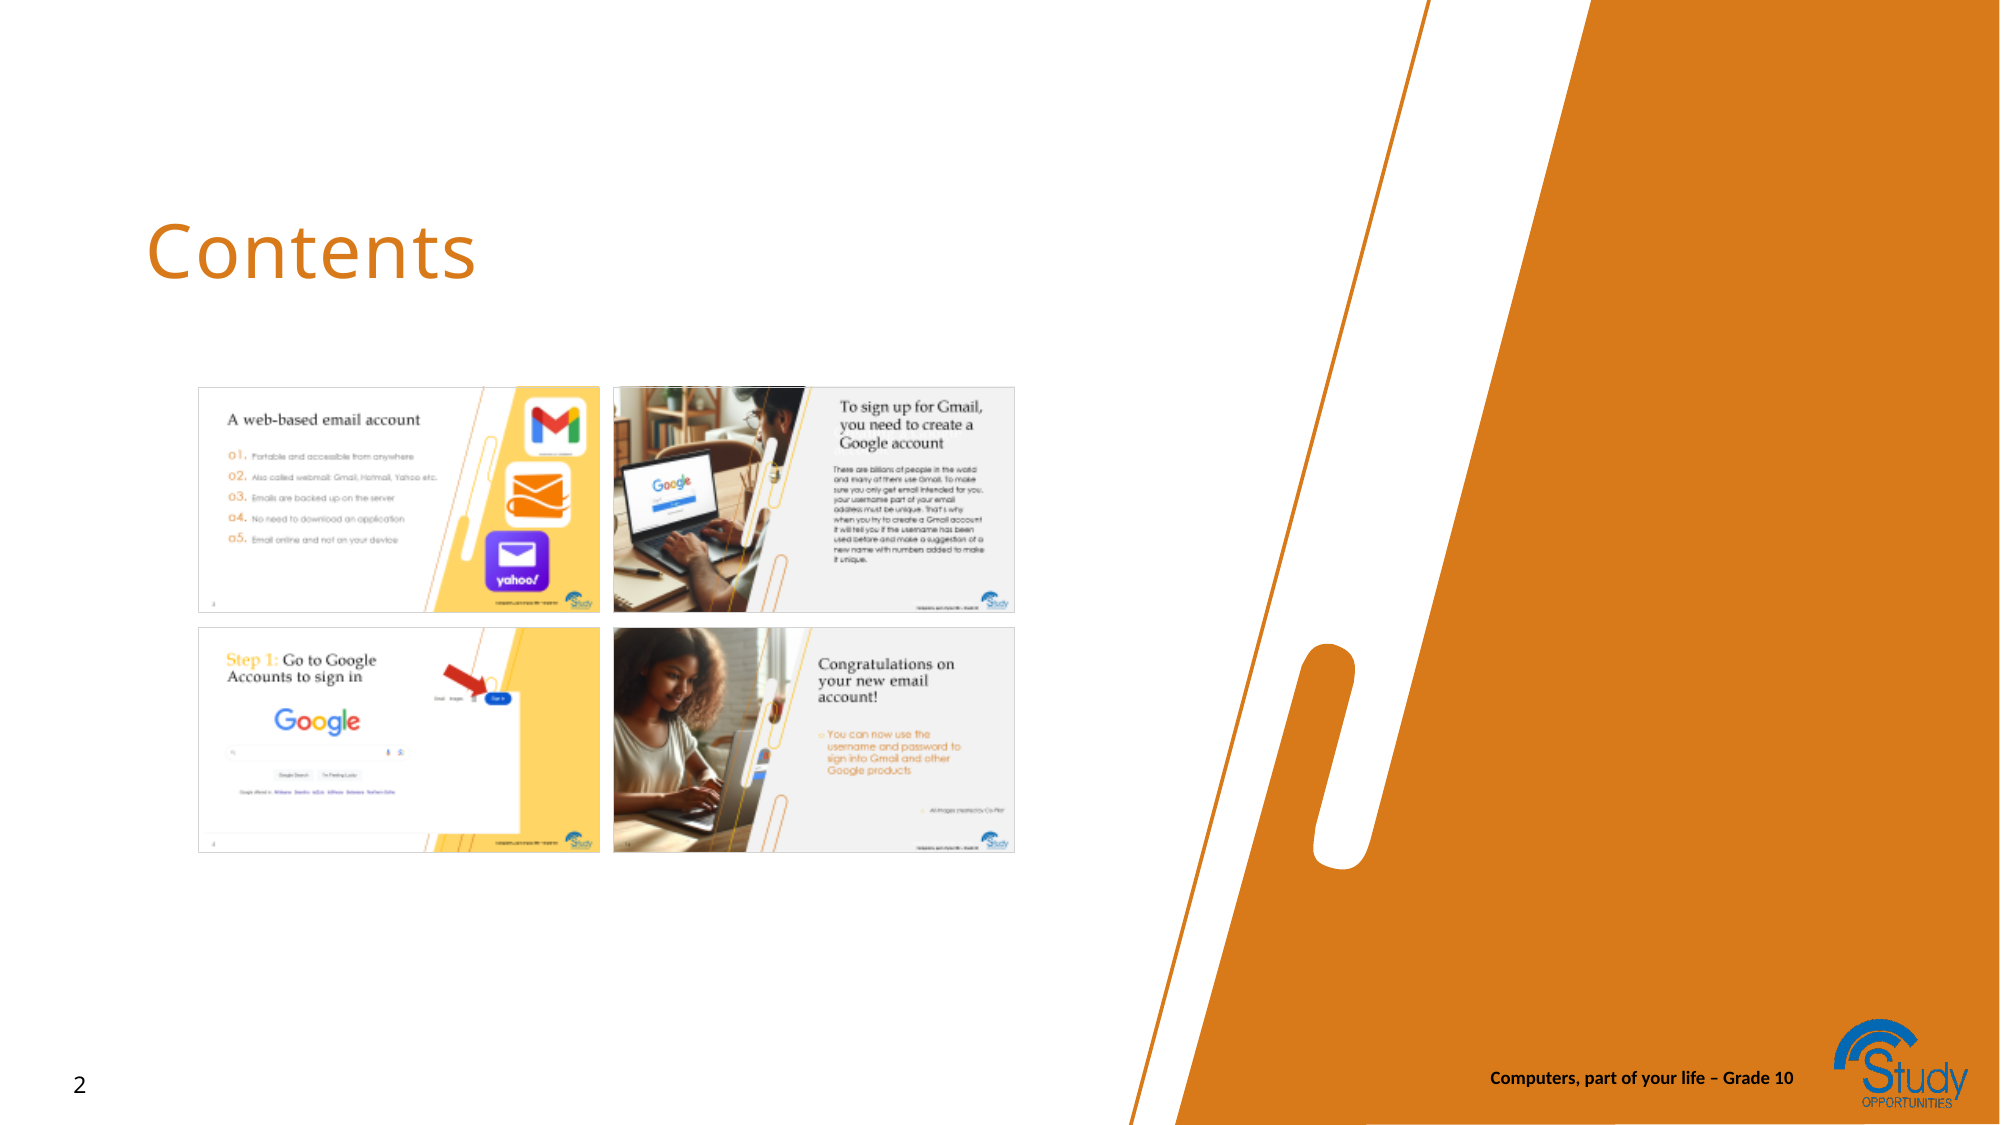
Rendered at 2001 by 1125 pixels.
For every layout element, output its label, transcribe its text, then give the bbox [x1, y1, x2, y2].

picture [614, 388, 1014, 612]
picture [199, 628, 599, 852]
slide_number 2 [0, 1063, 102, 1123]
picture [614, 628, 1014, 852]
picture [199, 388, 599, 612]
picture [1174, 0, 2000, 1125]
title Contents [130, 52, 1171, 303]
